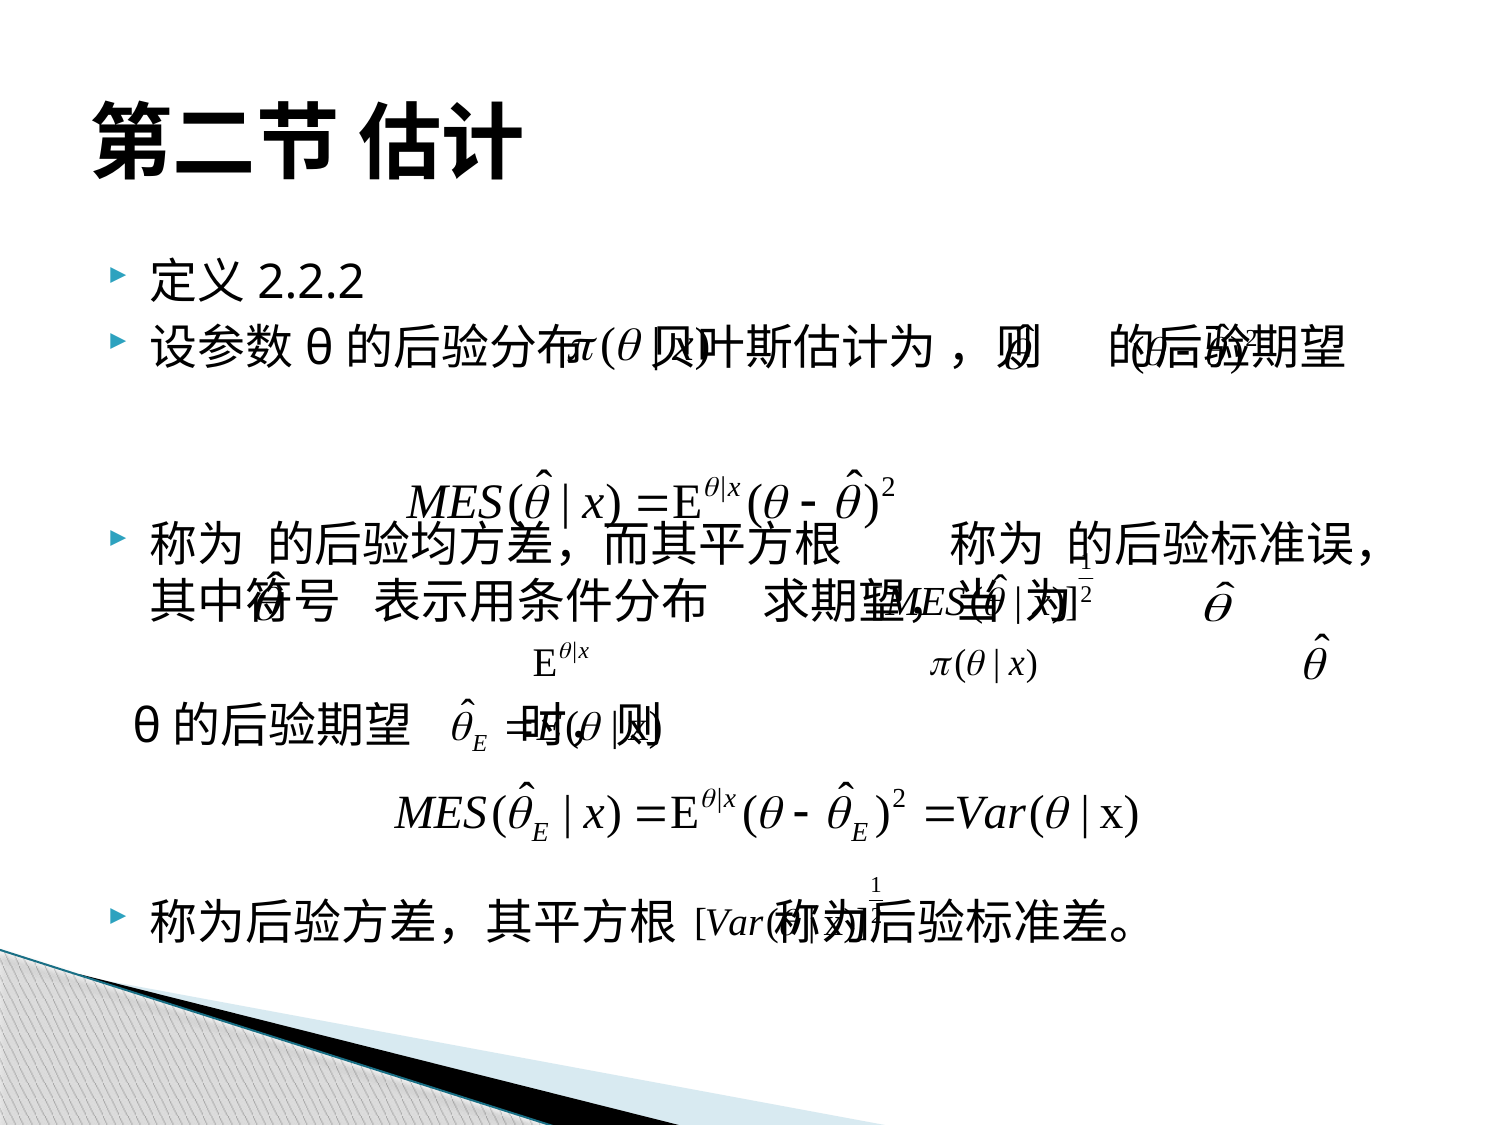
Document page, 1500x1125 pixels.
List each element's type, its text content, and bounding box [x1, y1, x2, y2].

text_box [1124, 316, 1266, 384]
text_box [866, 542, 1102, 633]
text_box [398, 460, 907, 540]
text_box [1296, 625, 1337, 692]
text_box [245, 562, 294, 634]
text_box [925, 640, 1044, 692]
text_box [526, 632, 598, 684]
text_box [562, 316, 718, 381]
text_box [691, 866, 891, 953]
title 第二节 估计 [75, 45, 1425, 233]
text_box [995, 316, 1042, 382]
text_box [1195, 573, 1243, 632]
list 定义2.2.2 设参数θ的后验分布 贝叶斯估计为 ，则 的后验期望 称为 的后验均方差，而其平方根 称为 的后验标准误，其中符号 表示用条件分布 求期望，当 为 θ的后验期望 时，则 称为后验方差，其平方根 称为后验标准差。 [75, 243, 1425, 986]
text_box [445, 691, 671, 762]
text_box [386, 773, 1150, 854]
